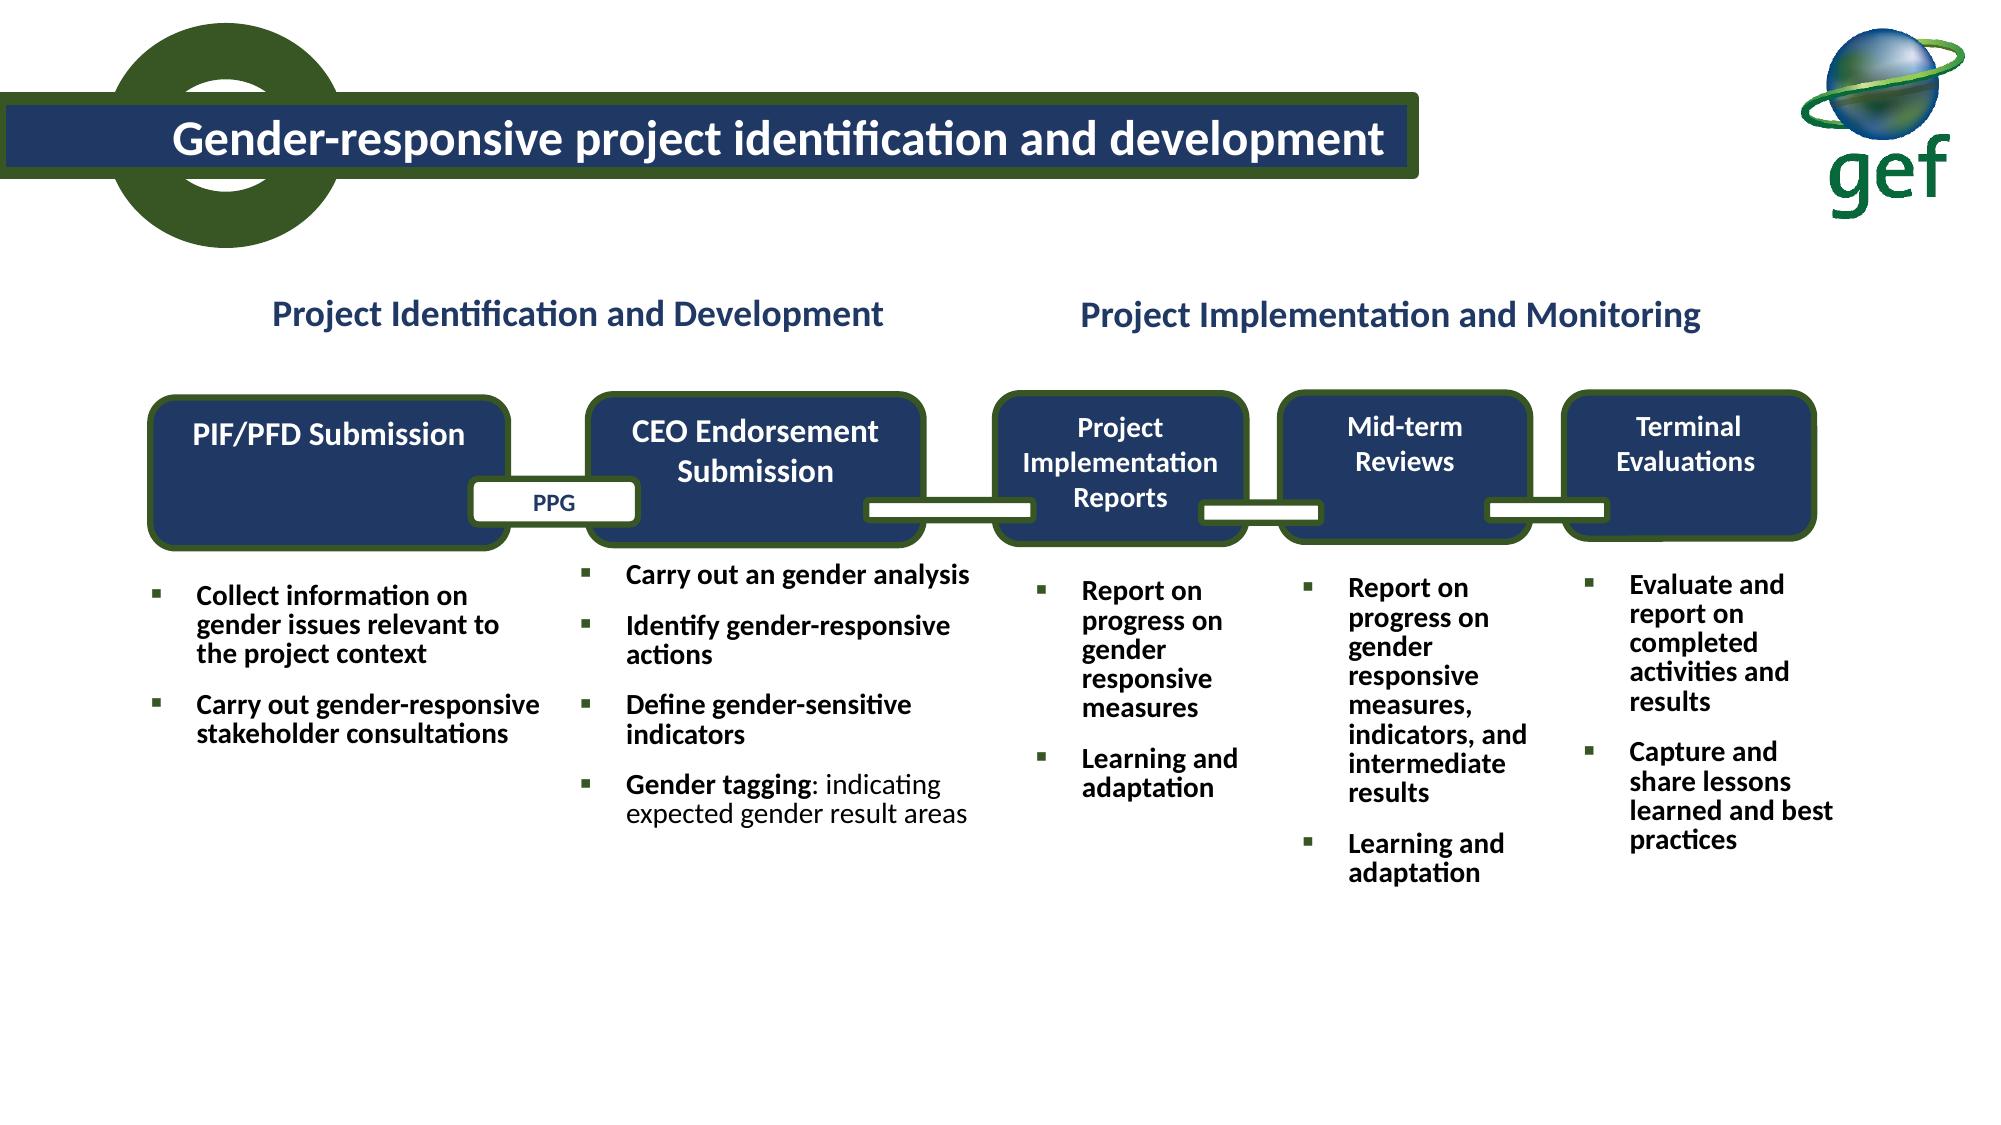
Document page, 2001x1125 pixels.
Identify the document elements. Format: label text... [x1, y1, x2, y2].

text_box [111, 174, 340, 250]
text_box Project Identification and Development [140, 236, 1017, 342]
table_header Report on progress on gender responsive measures, indicators, and intermediate results Learning and adaptation [1283, 576, 1586, 1069]
picture [1796, 22, 1969, 224]
text_box Project Implementation and Monitoring [1051, 238, 1740, 343]
text_box Gender-responsive project identification and development [0, 98, 1414, 174]
table_header Report on progress on gender responsive measures Learning and adaptation [1016, 579, 1279, 967]
table_header Collect information on gender issues relevant to the project context Carry out gender-responsive stakeholder consultations [131, 583, 560, 905]
table_header Evaluate and report on completed activities and results Capture and share lessons learned and best practices [1564, 572, 1867, 964]
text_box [150, 392, 1815, 549]
table_header Carry out an gender analysis Identify gender-responsive actions Define gender-sensitive indicators Gender tagging: indicating expected gender result areas [560, 563, 1013, 927]
text_box [111, 21, 340, 98]
